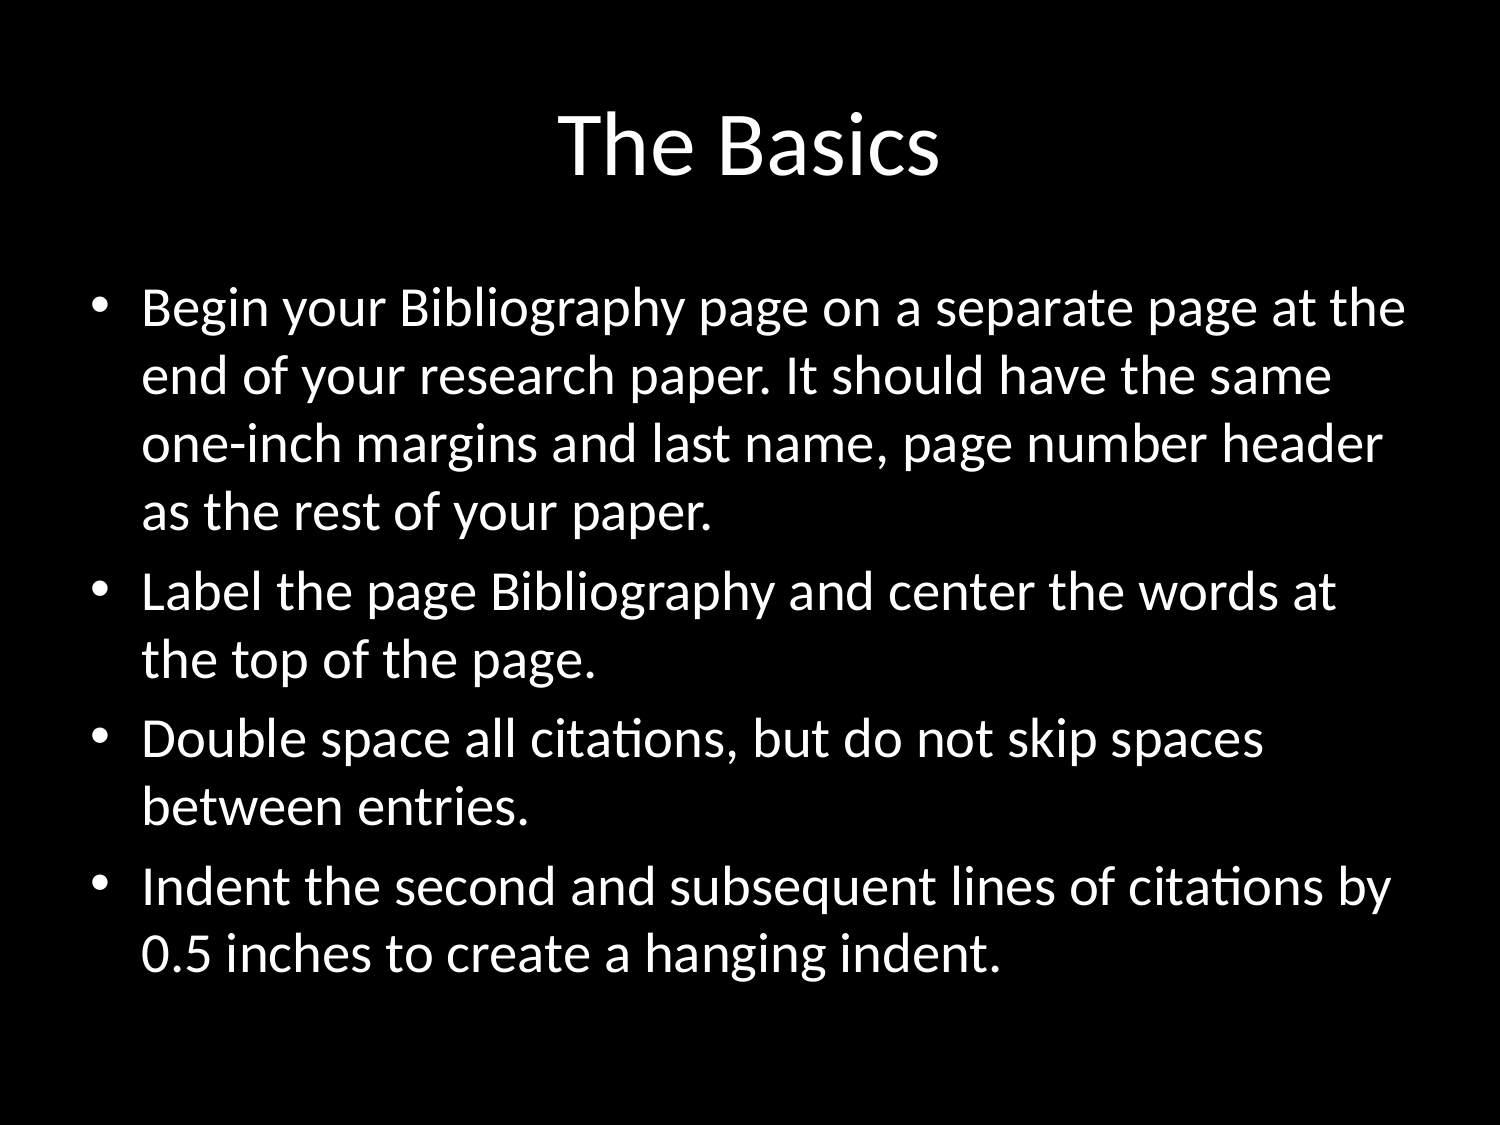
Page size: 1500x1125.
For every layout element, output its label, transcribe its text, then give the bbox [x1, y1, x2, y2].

list Begin your Bibliography page on a separate page at the end of your research paper. It should have the same one-inch margins and last name, page number header as the rest of your paper. Label the page Bibliography and center the words at the top of the page. Double space all citations, but do not skip spaces between entries. Indent the second and subsequent lines of citations by 0.5 inches to create a hanging indent. [75, 262, 1425, 1005]
title The Basics [75, 45, 1425, 233]
